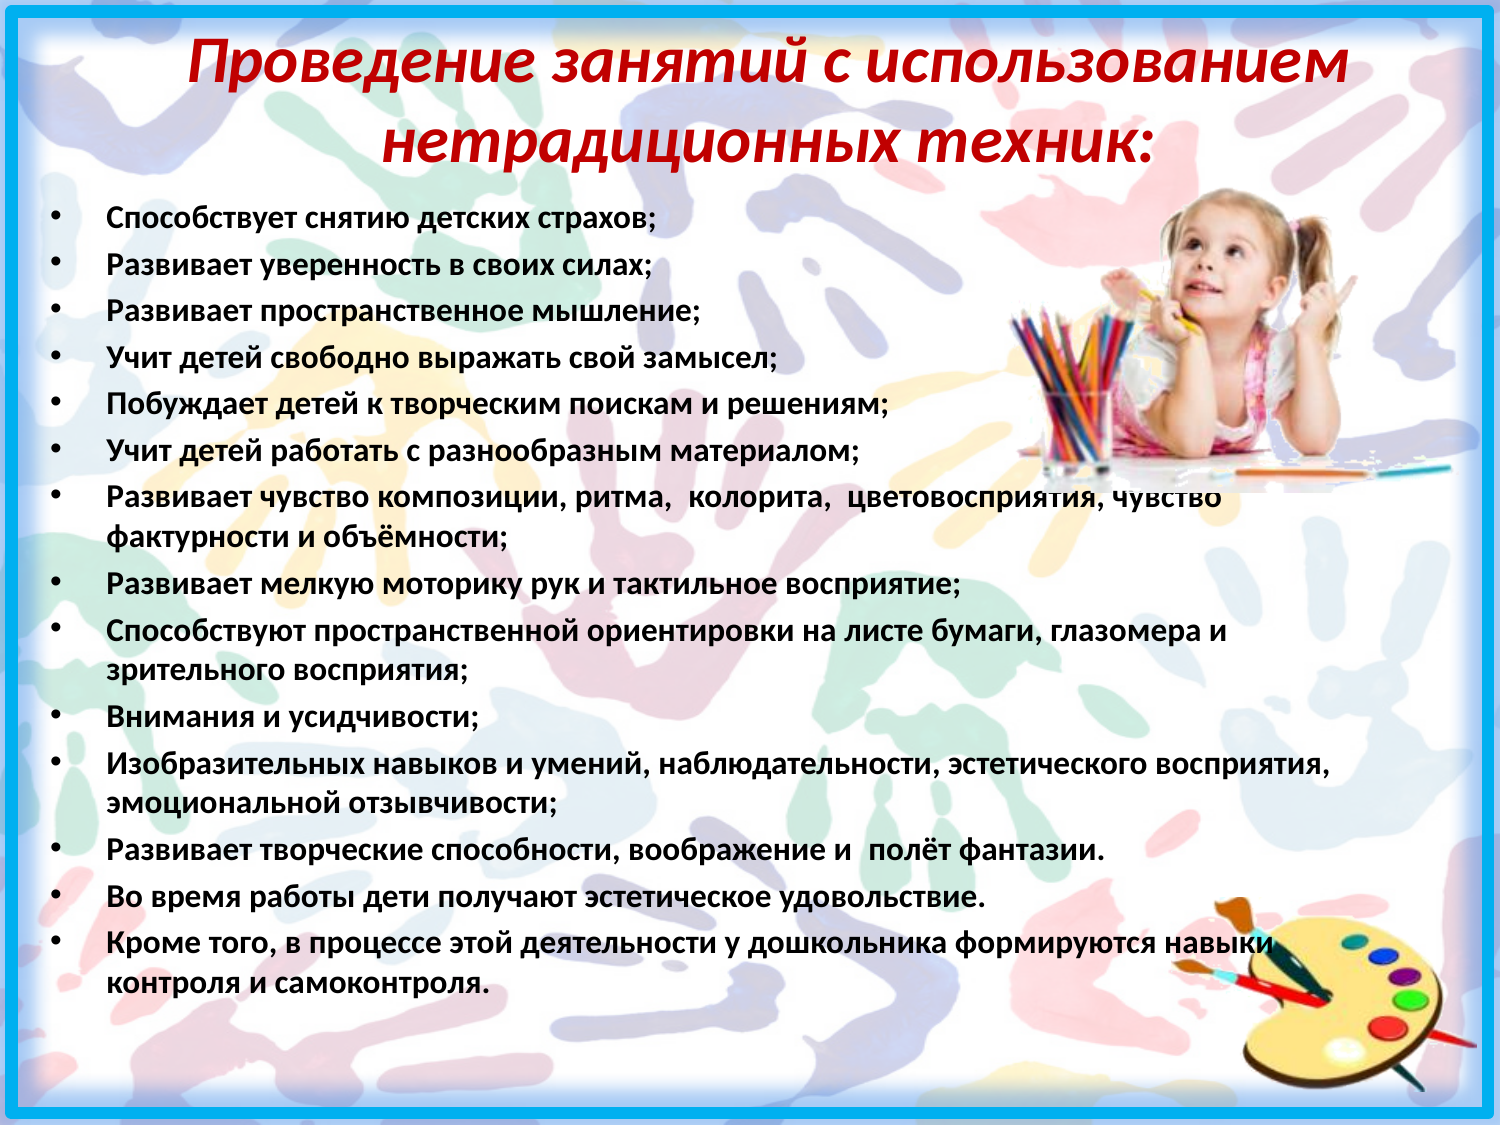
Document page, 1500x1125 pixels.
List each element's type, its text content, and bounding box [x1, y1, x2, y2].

picture [1171, 897, 1476, 1092]
list Способствует снятию детских страхов; Развивает уверенность в своих силах; Развивает пространственное мышление; Учит детей свободно выражать свой замысел; Побуждает детей к творческим поискам и решениям; Учит детей работать с разнообразным материалом; Развивает чувство композиции, ритма, колорита, цветовосприятия, чувство фактурности и объёмности; Развивает мелкую моторику рук и тактильное восприятие; Способствуют пространственной ориентировки на листе бумаги, глазомера и зрительного восприятия; Внимания и усидчивости; Изобразительных навыков и умений, наблюдательности, эстетического восприятия, эмоциональной отзывчивости; Развивает творческие способности, воображение и полёт фантазии. Во время работы дети получают эстетическое удовольствие. Кроме того, в процессе этой деятельности у дошкольника формируются навыки контроля и самоконтроля. [35, 187, 1418, 1043]
title Проведение занятий с использованием нетрадиционных техник: [93, 70, 1444, 187]
picture [925, 175, 1459, 493]
